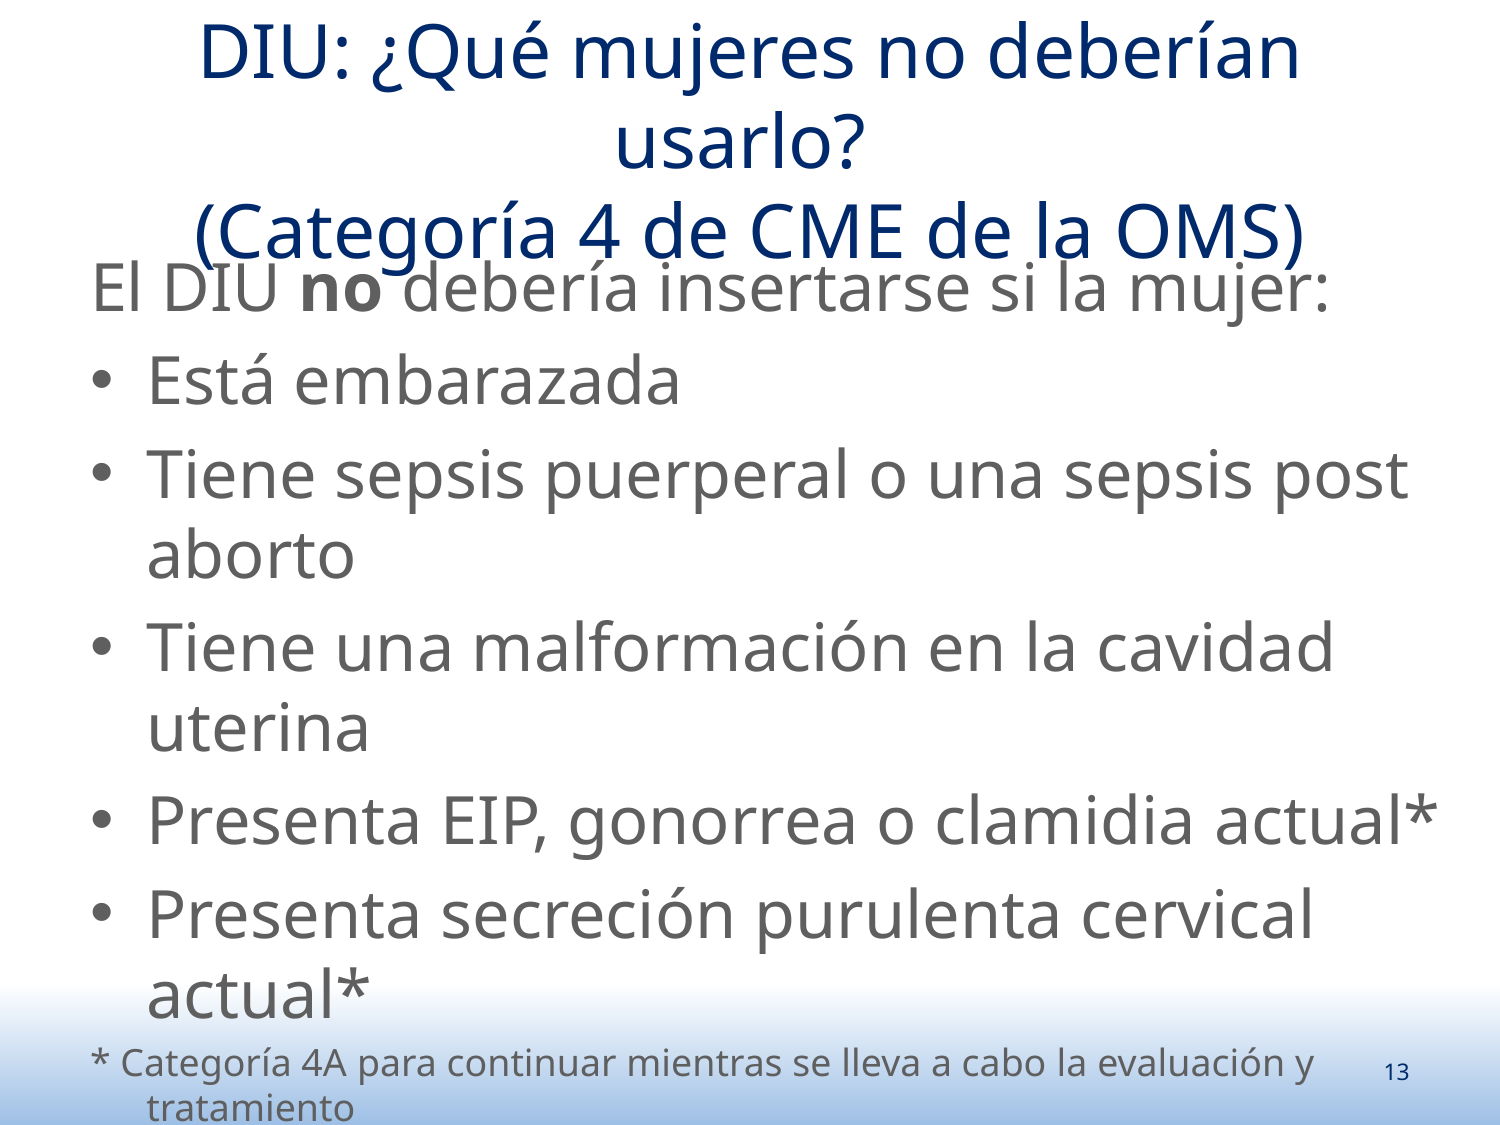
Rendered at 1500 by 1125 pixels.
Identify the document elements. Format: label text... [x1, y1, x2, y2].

slide_number 13 [1074, 1042, 1425, 1103]
title DIU: ¿Qué mujeres no deberían usarlo? (Categoría 4 de CME de la OMS) [75, 45, 1425, 233]
list El DIU no debería insertarse si la mujer: Está embarazada Tiene sepsis puerperal o una sepsis post aborto Tiene una malformación en la cavidad uterina Presenta EIP, gonorrea o clamidia actual* Presenta secreción purulenta cervical actual* * Categoría 4A para continuar mientras se lleva a cabo la evaluación y tratamiento [75, 237, 1463, 980]
